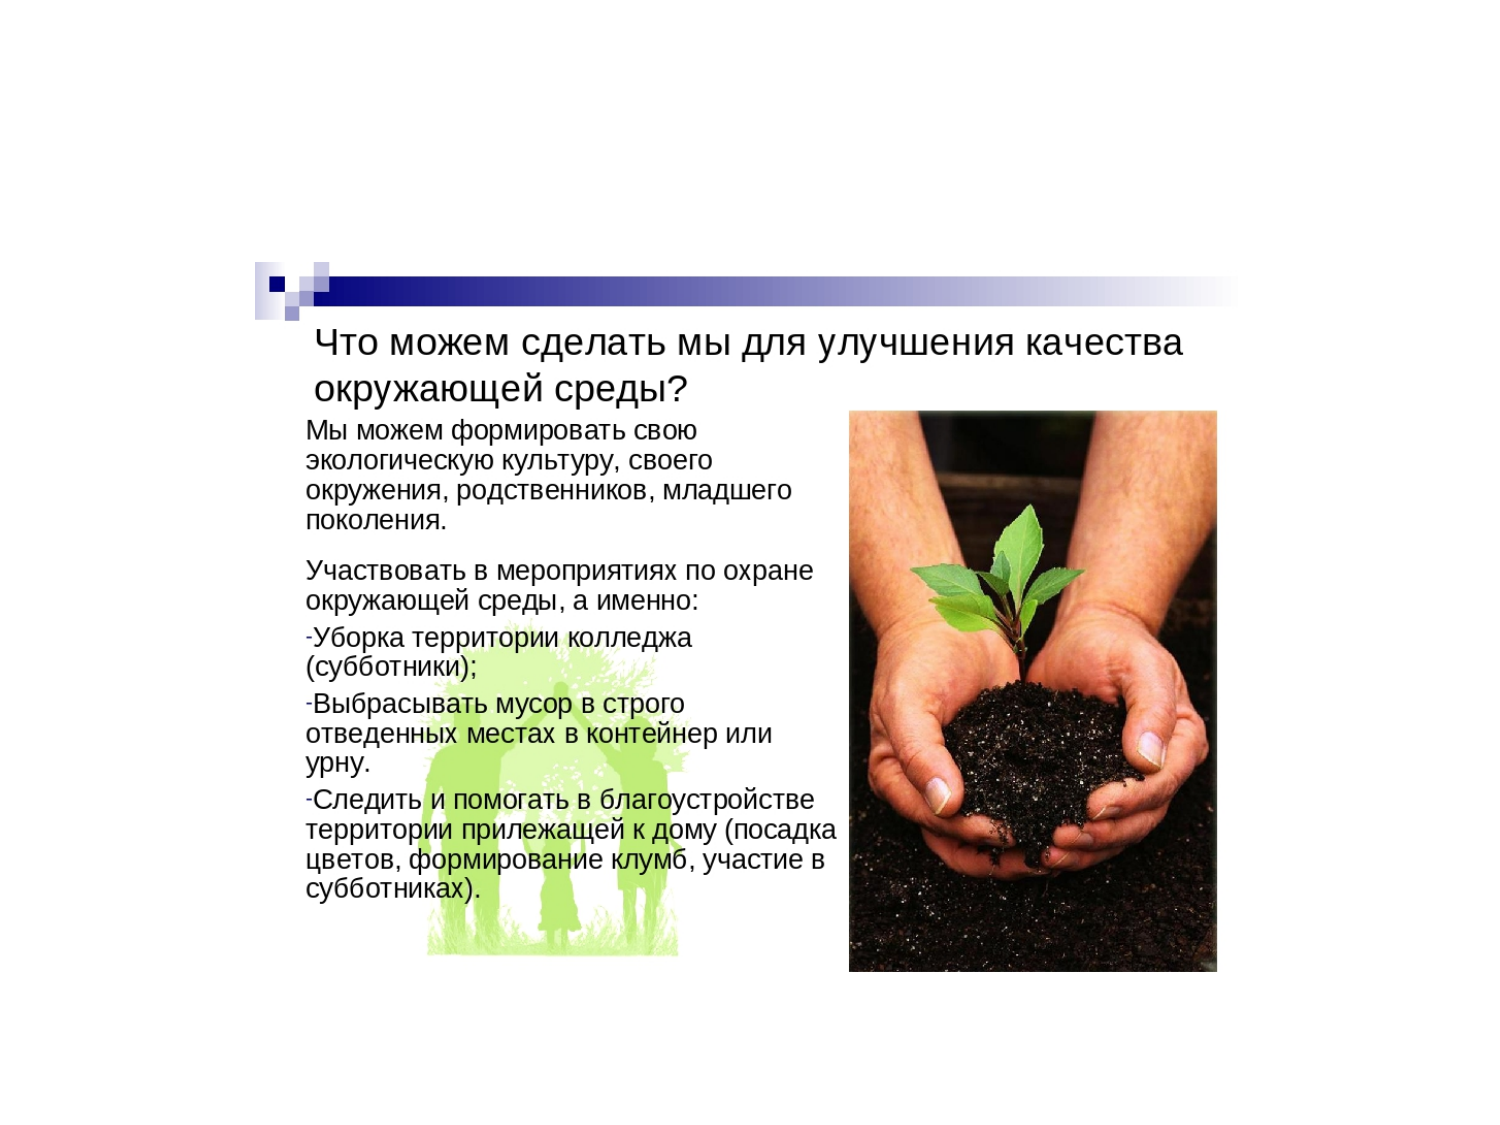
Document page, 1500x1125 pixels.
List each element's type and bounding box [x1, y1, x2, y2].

list [254, 262, 1246, 1006]
